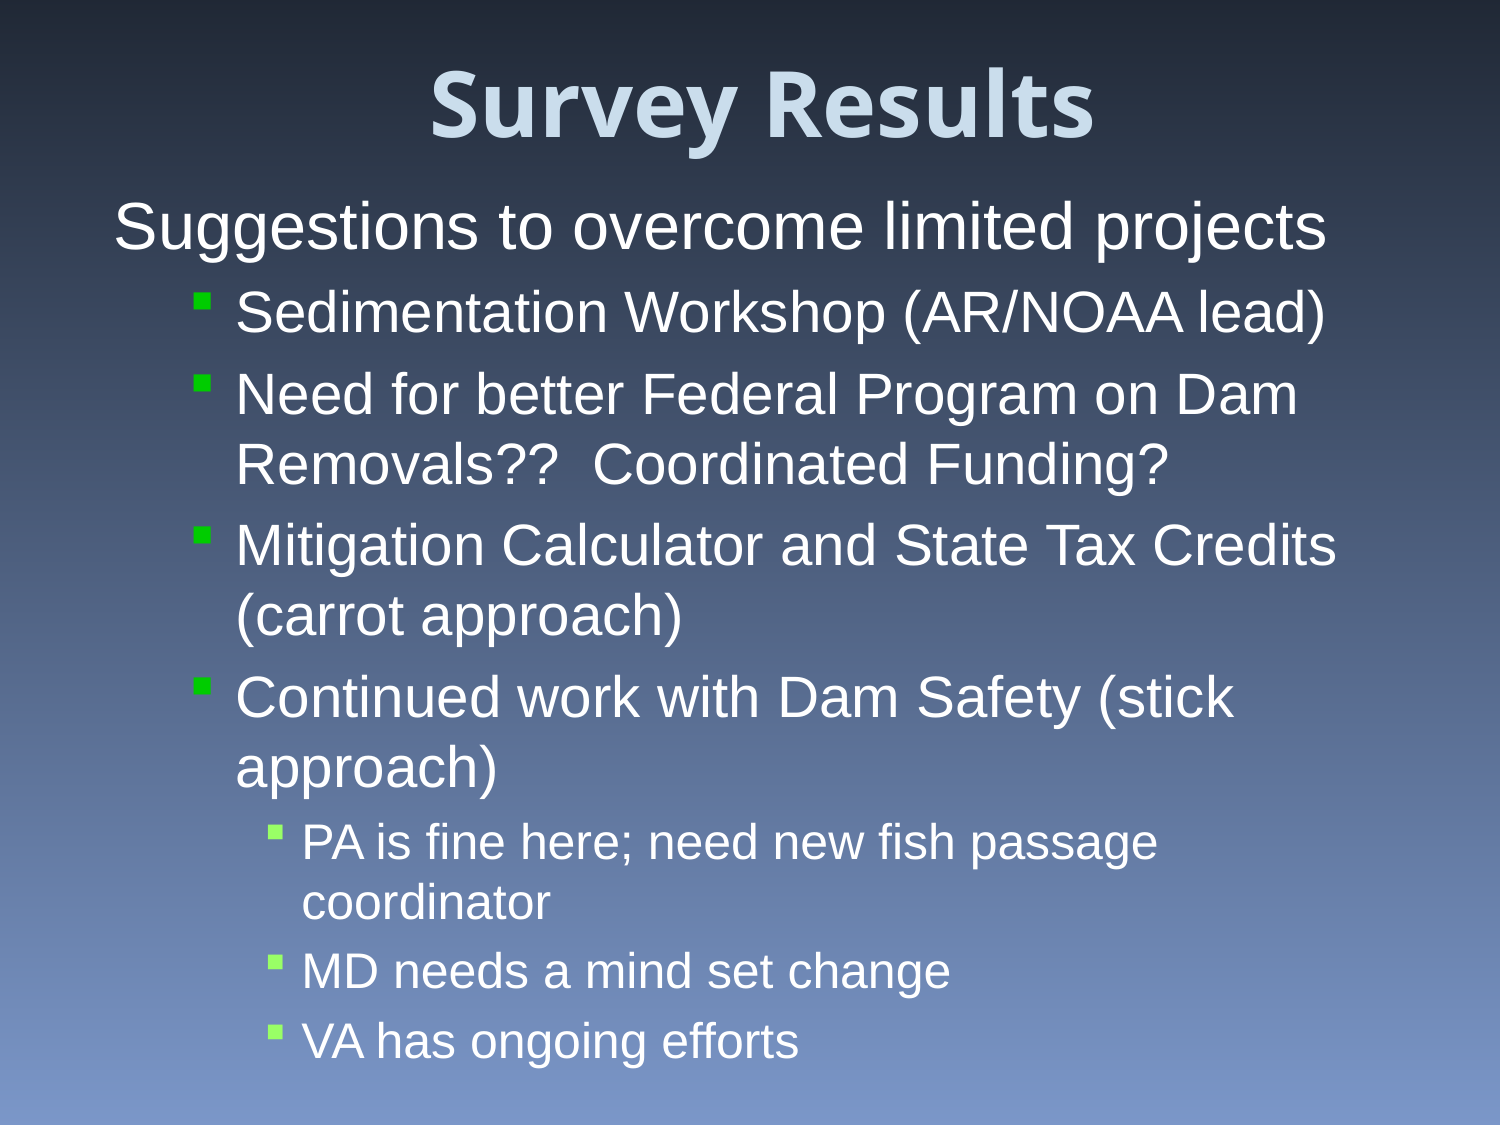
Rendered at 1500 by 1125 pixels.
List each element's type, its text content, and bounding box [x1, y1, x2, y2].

list Suggestions to overcome limited projects Sedimentation Workshop (AR/NOAA lead) Need for better Federal Program on Dam Removals?? Coordinated Funding? Mitigation Calculator and State Tax Credits (carrot approach) Continued work with Dam Safety (stick approach) PA is fine here; need new fish passage coordinator MD needs a mind set change VA has ongoing efforts [98, 174, 1413, 1001]
title Survey Results [74, 39, 1451, 163]
